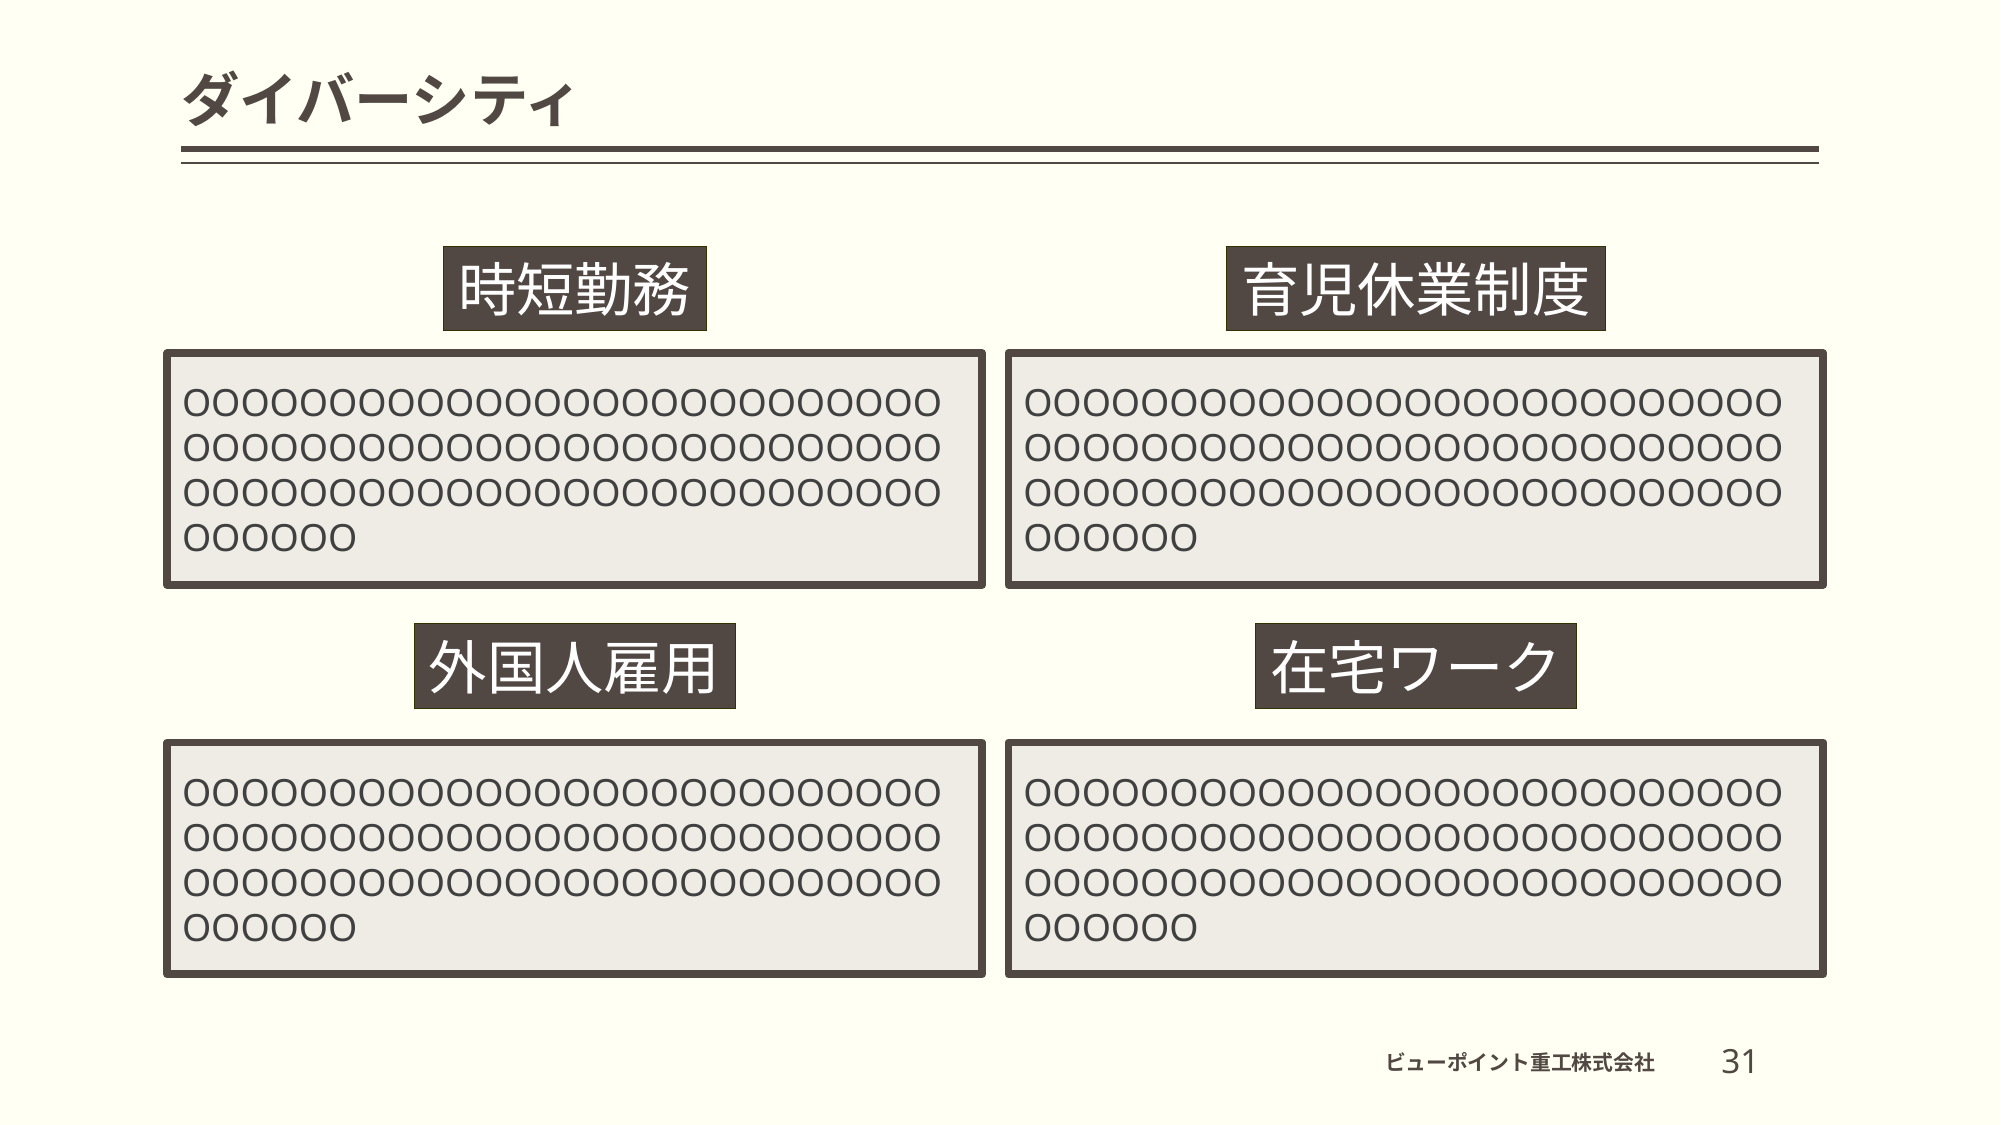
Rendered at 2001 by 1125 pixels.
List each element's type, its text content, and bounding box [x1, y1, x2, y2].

text_box OOOOOOOOOOOOOOOOOOOOOOOOOOOOOOOOOOOOOOOOOOOOOOOOOOOOOOOOOOOOOOOOOOOOOOOOOOOOOOOOOOOO [1005, 739, 1827, 978]
text_box 時短勤務 [443, 246, 707, 331]
title ダイバーシティ [181, 48, 1819, 143]
text_box OOOOOOOOOOOOOOOOOOOOOOOOOOOOOOOOOOOOOOOOOOOOOOOOOOOOOOOOOOOOOOOOOOOOOOOOOOOOOOOOOOOO [1005, 349, 1827, 589]
text_box 在宅ワーク [1255, 623, 1577, 709]
text_box OOOOOOOOOOOOOOOOOOOOOOOOOOOOOOOOOOOOOOOOOOOOOOOOOOOOOOOOOOOOOOOOOOOOOOOOOOOOOOOOOOOO [163, 349, 986, 589]
text_box OOOOOOOOOOOOOOOOOOOOOOOOOOOOOOOOOOOOOOOOOOOOOOOOOOOOOOOOOOOOOOOOOOOOOOOOOOOOOOOOOOOO [163, 739, 986, 978]
text_box 外国人雇用 [414, 623, 736, 709]
text_box 育児休業制度 [1226, 246, 1606, 331]
